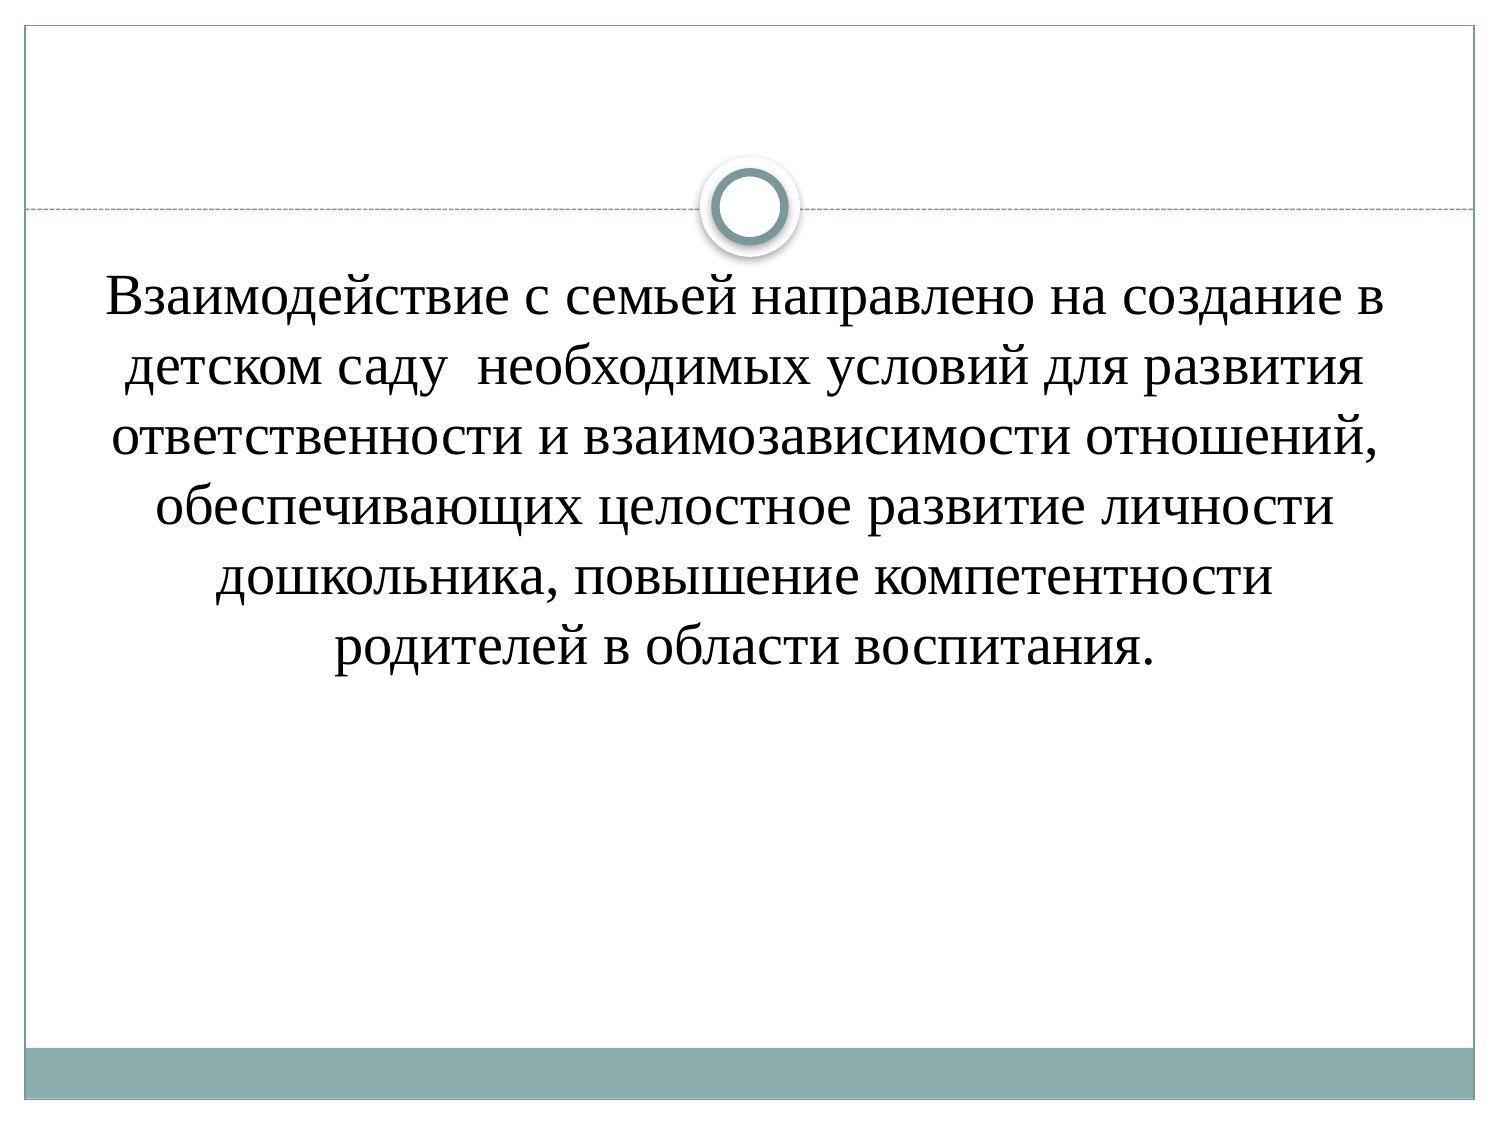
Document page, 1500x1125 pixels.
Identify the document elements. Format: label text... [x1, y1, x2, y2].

title Взаимодействие с семьей направлено на создание в детском саду необходимых условий для развития ответственности и взаимозависимости отношений, обеспечивающих целостное развитие личности дошкольника, повышение компетентности родителей в области воспитания. [70, 222, 1421, 684]
